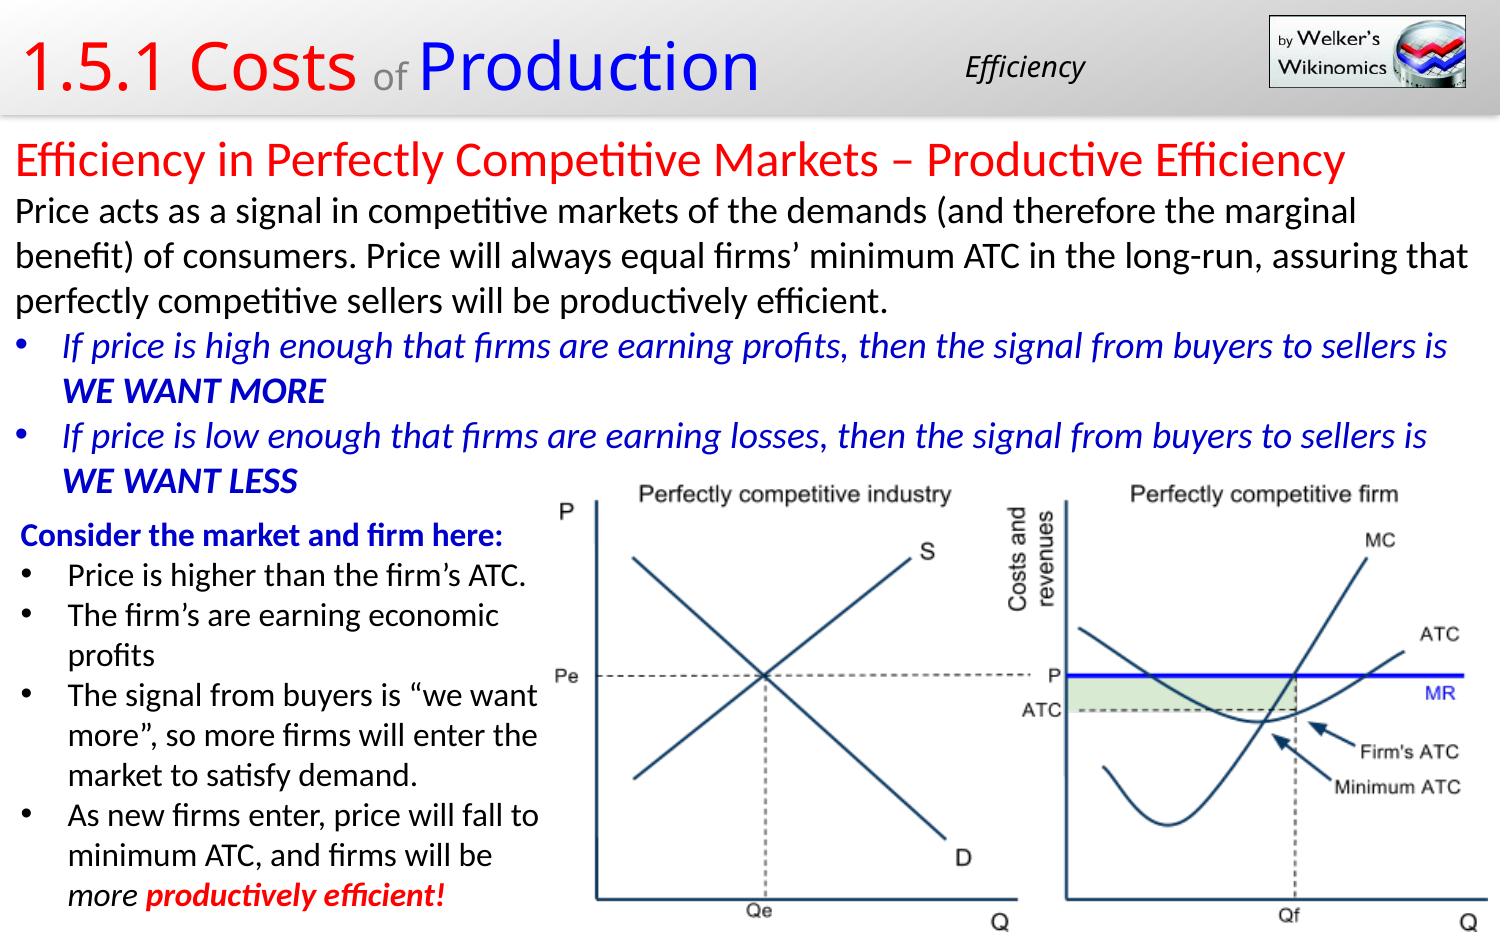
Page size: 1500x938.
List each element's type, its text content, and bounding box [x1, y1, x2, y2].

text_box Consider the market and firm here: Price is higher than the firm’s ATC. The firm’s are earning economic profits The signal from buyers is “we want more”, so more firms will enter the market to satisfy demand. As new firms enter, price will fall to minimum ATC, and firms will be more productively efficient! [5, 506, 532, 921]
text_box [0, 0, 1500, 115]
text_box Efficiency in Perfectly Competitive Markets – Productive Efficiency Price acts as a signal in competitive markets of the demands (and therefore the marginal benefit) of consumers. Price will always equal firms’ minimum ATC in the long-run, assuring that perfectly competitive sellers will be productively efficient. If price is high enough that firms are earning profits, then the signal from buyers to sellers is WE WANT MORE If price is low enough that firms are earning losses, then the signal from buyers to sellers is WE WANT LESS [0, 123, 1500, 509]
picture [537, 465, 1488, 932]
